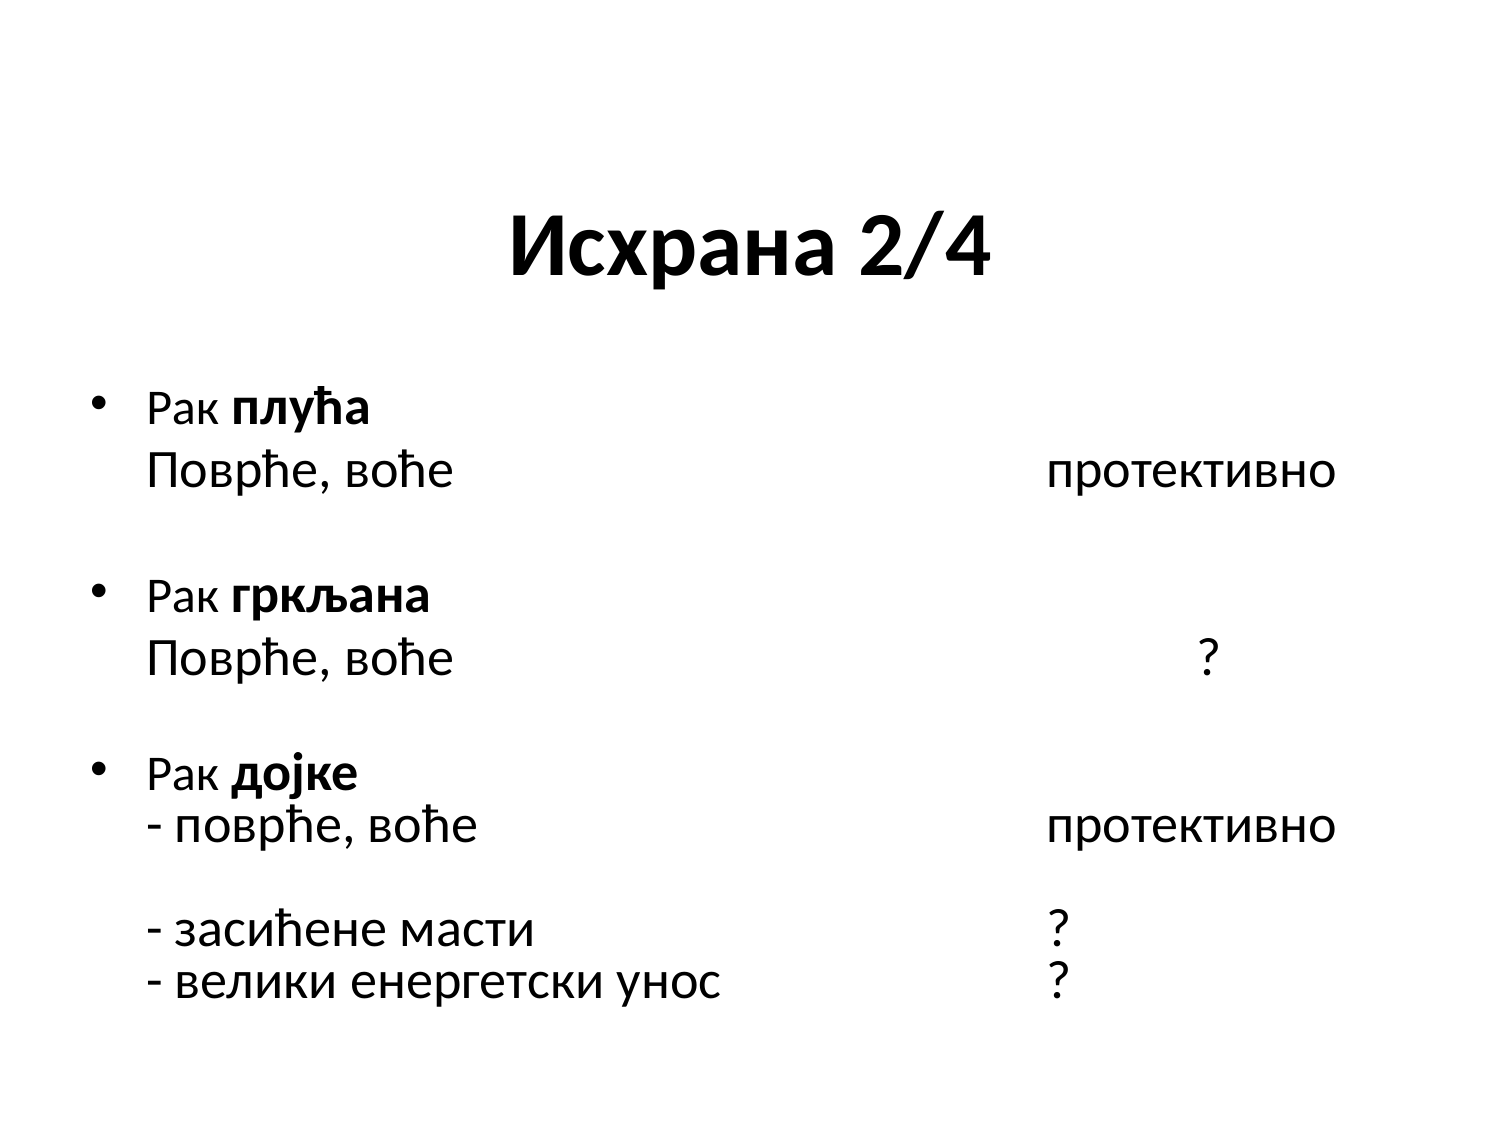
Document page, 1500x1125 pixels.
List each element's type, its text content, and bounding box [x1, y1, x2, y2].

title Исхрана 2/4 [75, 174, 1425, 303]
list Рак плућа Поврће, воће протективно Рак гркљана Поврће, воће ? Рак дојке - поврће, воће протективно - засићене масти ? - велики енергетски унос ? [75, 375, 1425, 1125]
